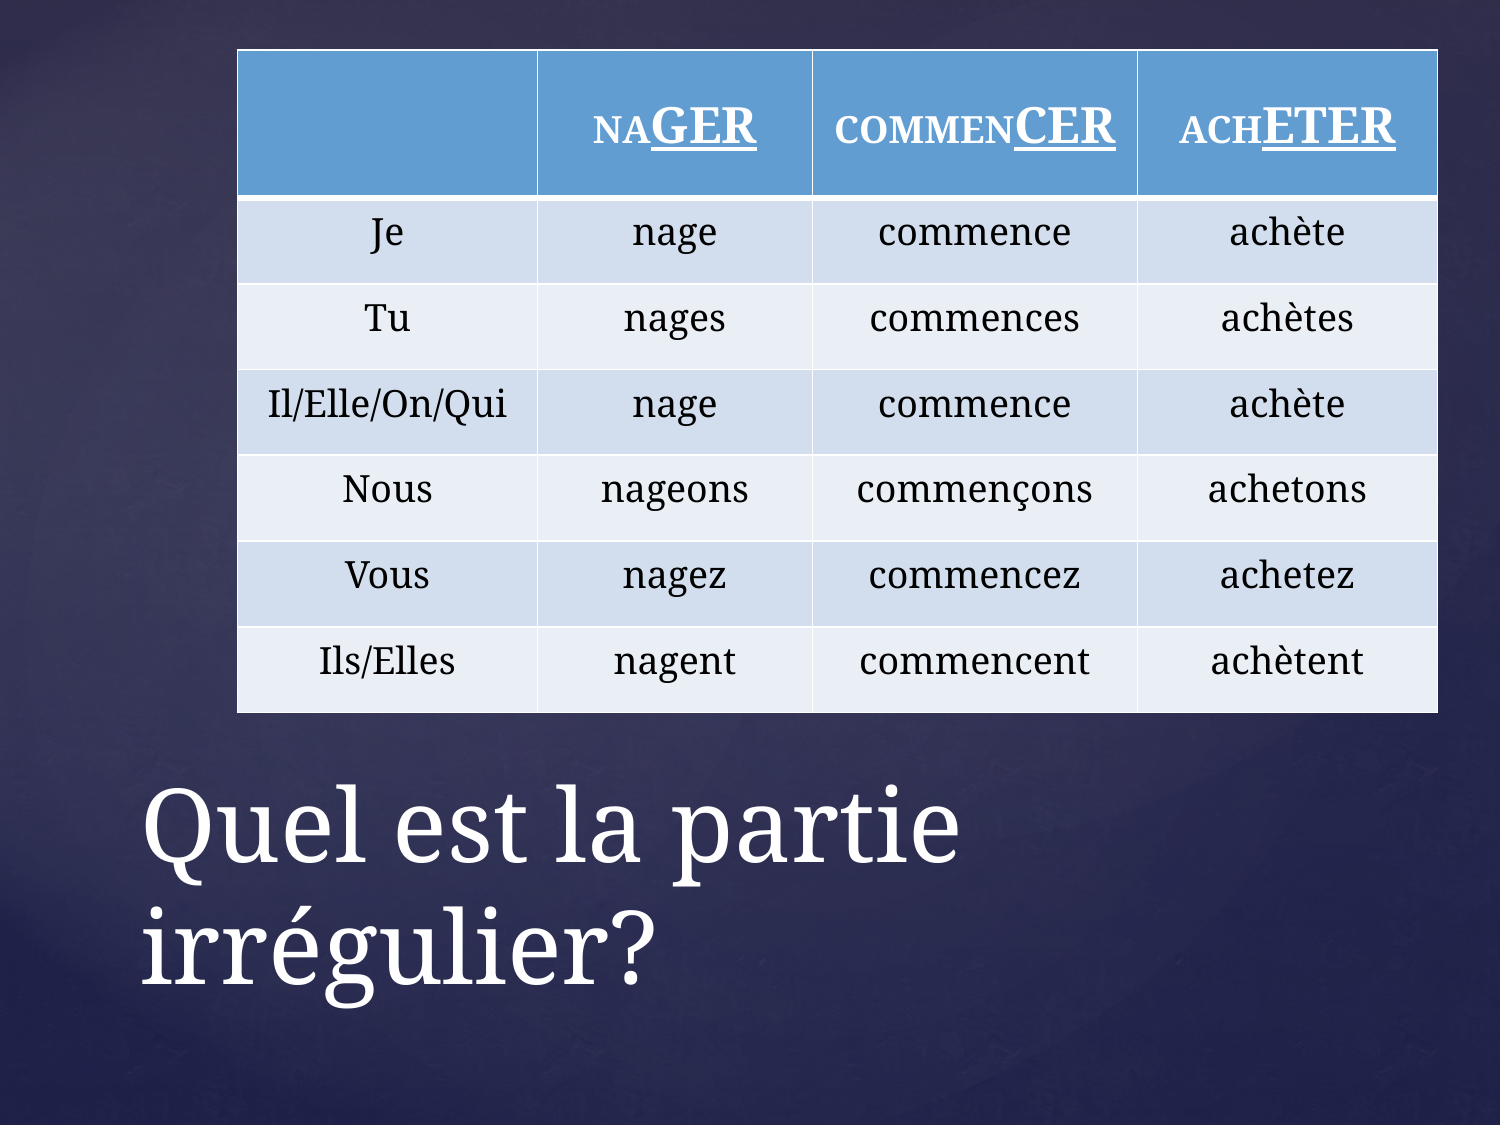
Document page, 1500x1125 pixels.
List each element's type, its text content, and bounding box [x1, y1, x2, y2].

table_header [238, 51, 537, 195]
table_cell nagent [538, 628, 812, 712]
table_cell commence [813, 201, 1137, 283]
table_header ACHETER [1138, 51, 1437, 195]
table_cell nage [538, 370, 812, 454]
table_header COMMENCER [813, 51, 1137, 195]
table_cell commencez [813, 542, 1137, 626]
table_cell Je [238, 201, 537, 283]
table_cell commences [813, 285, 1137, 369]
title Quel est la partie irrégulier? [125, 862, 1363, 1013]
table_cell achète [1138, 201, 1437, 283]
table_cell commencent [813, 628, 1137, 712]
table_cell commence [813, 370, 1137, 454]
table_cell nages [538, 285, 812, 369]
table_cell Vous [238, 542, 537, 626]
table_header NAGER [538, 51, 812, 195]
table_cell nageons [538, 456, 812, 540]
table_cell Tu [238, 285, 537, 369]
table_cell achète [1138, 370, 1437, 454]
table_cell Nous [238, 456, 537, 540]
table_cell achetons [1138, 456, 1437, 540]
table_cell Ils/Elles [238, 628, 537, 712]
table_cell commençons [813, 456, 1137, 540]
table_cell nagez [538, 542, 812, 626]
table_cell nage [538, 201, 812, 283]
table_cell achetez [1138, 542, 1437, 626]
table_cell achètes [1138, 285, 1437, 369]
table_cell achètent [1138, 628, 1437, 712]
table_cell Il/Elle/On/Qui [238, 370, 537, 454]
